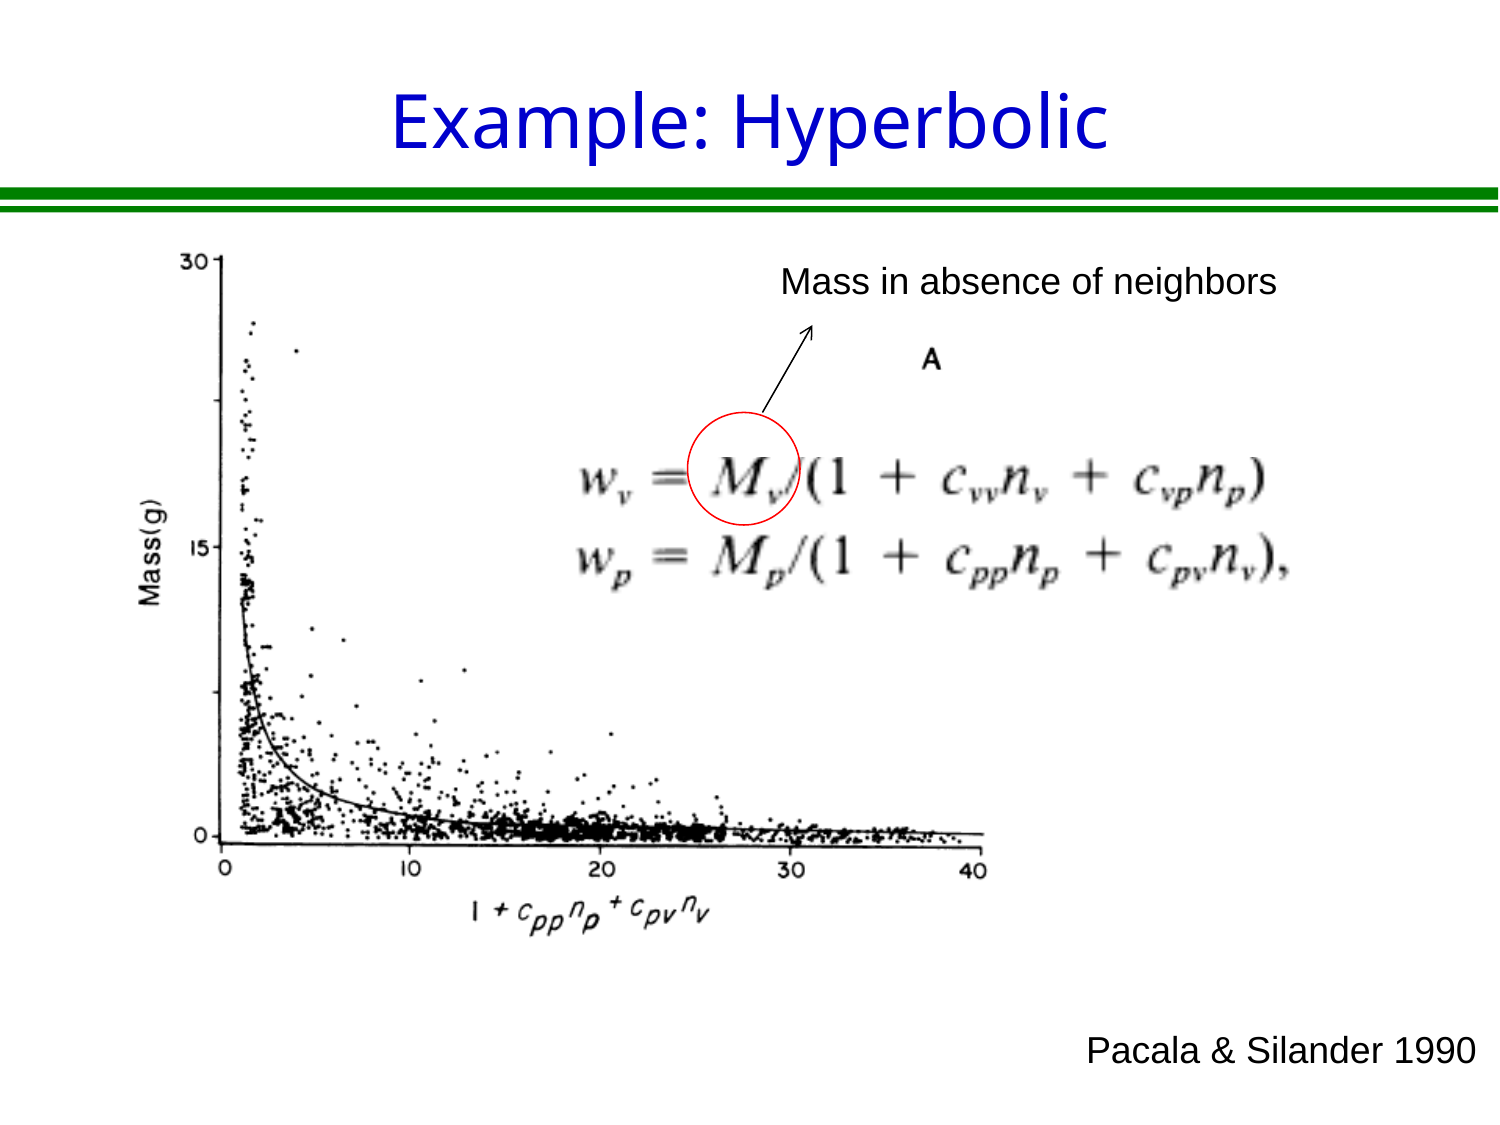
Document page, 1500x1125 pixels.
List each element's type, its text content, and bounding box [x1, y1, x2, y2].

picture [87, 237, 1465, 949]
text_box Mass in absence of neighbors [1030, 249, 1293, 310]
text_box Pacala & Silander 1990 [1071, 1018, 1492, 1079]
title Example: Hyperbolic [112, 24, 1388, 213]
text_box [762, 324, 813, 413]
